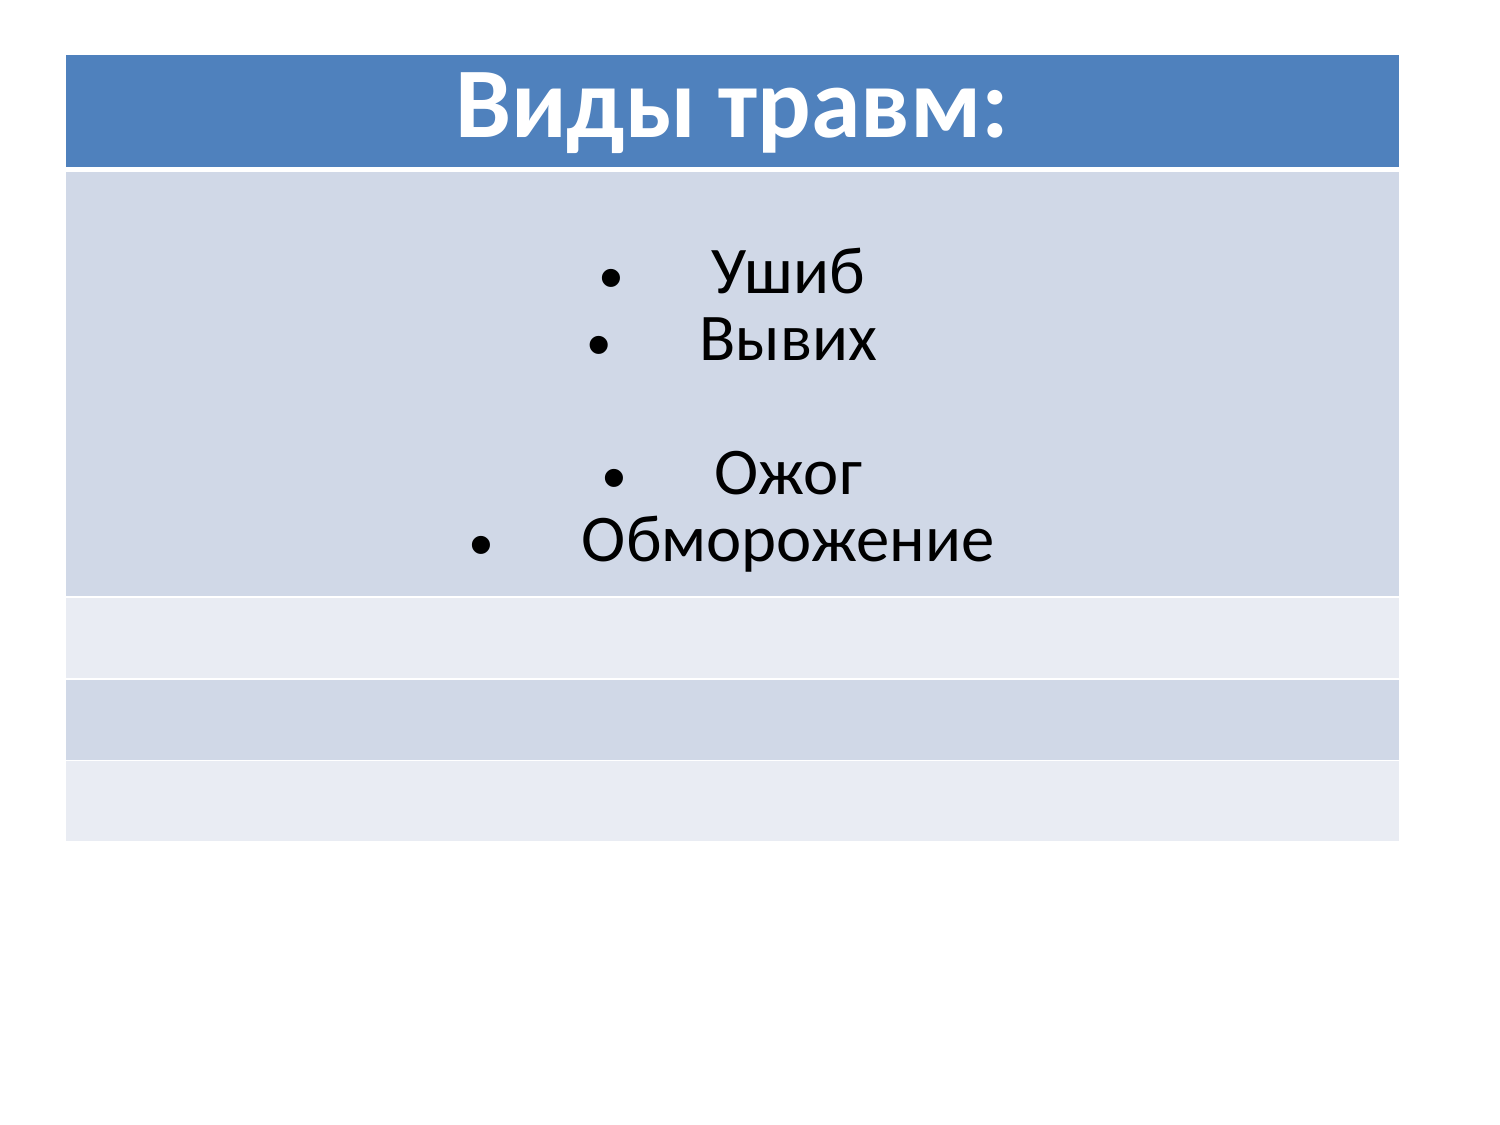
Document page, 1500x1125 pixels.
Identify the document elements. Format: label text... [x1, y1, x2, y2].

table_header Виды травм: [66, 55, 1399, 167]
table_cell [66, 761, 1399, 841]
table_cell Ушиб Вывих Ожог Обморожение [66, 172, 1399, 596]
table_cell [66, 598, 1399, 678]
table_cell [66, 680, 1399, 760]
